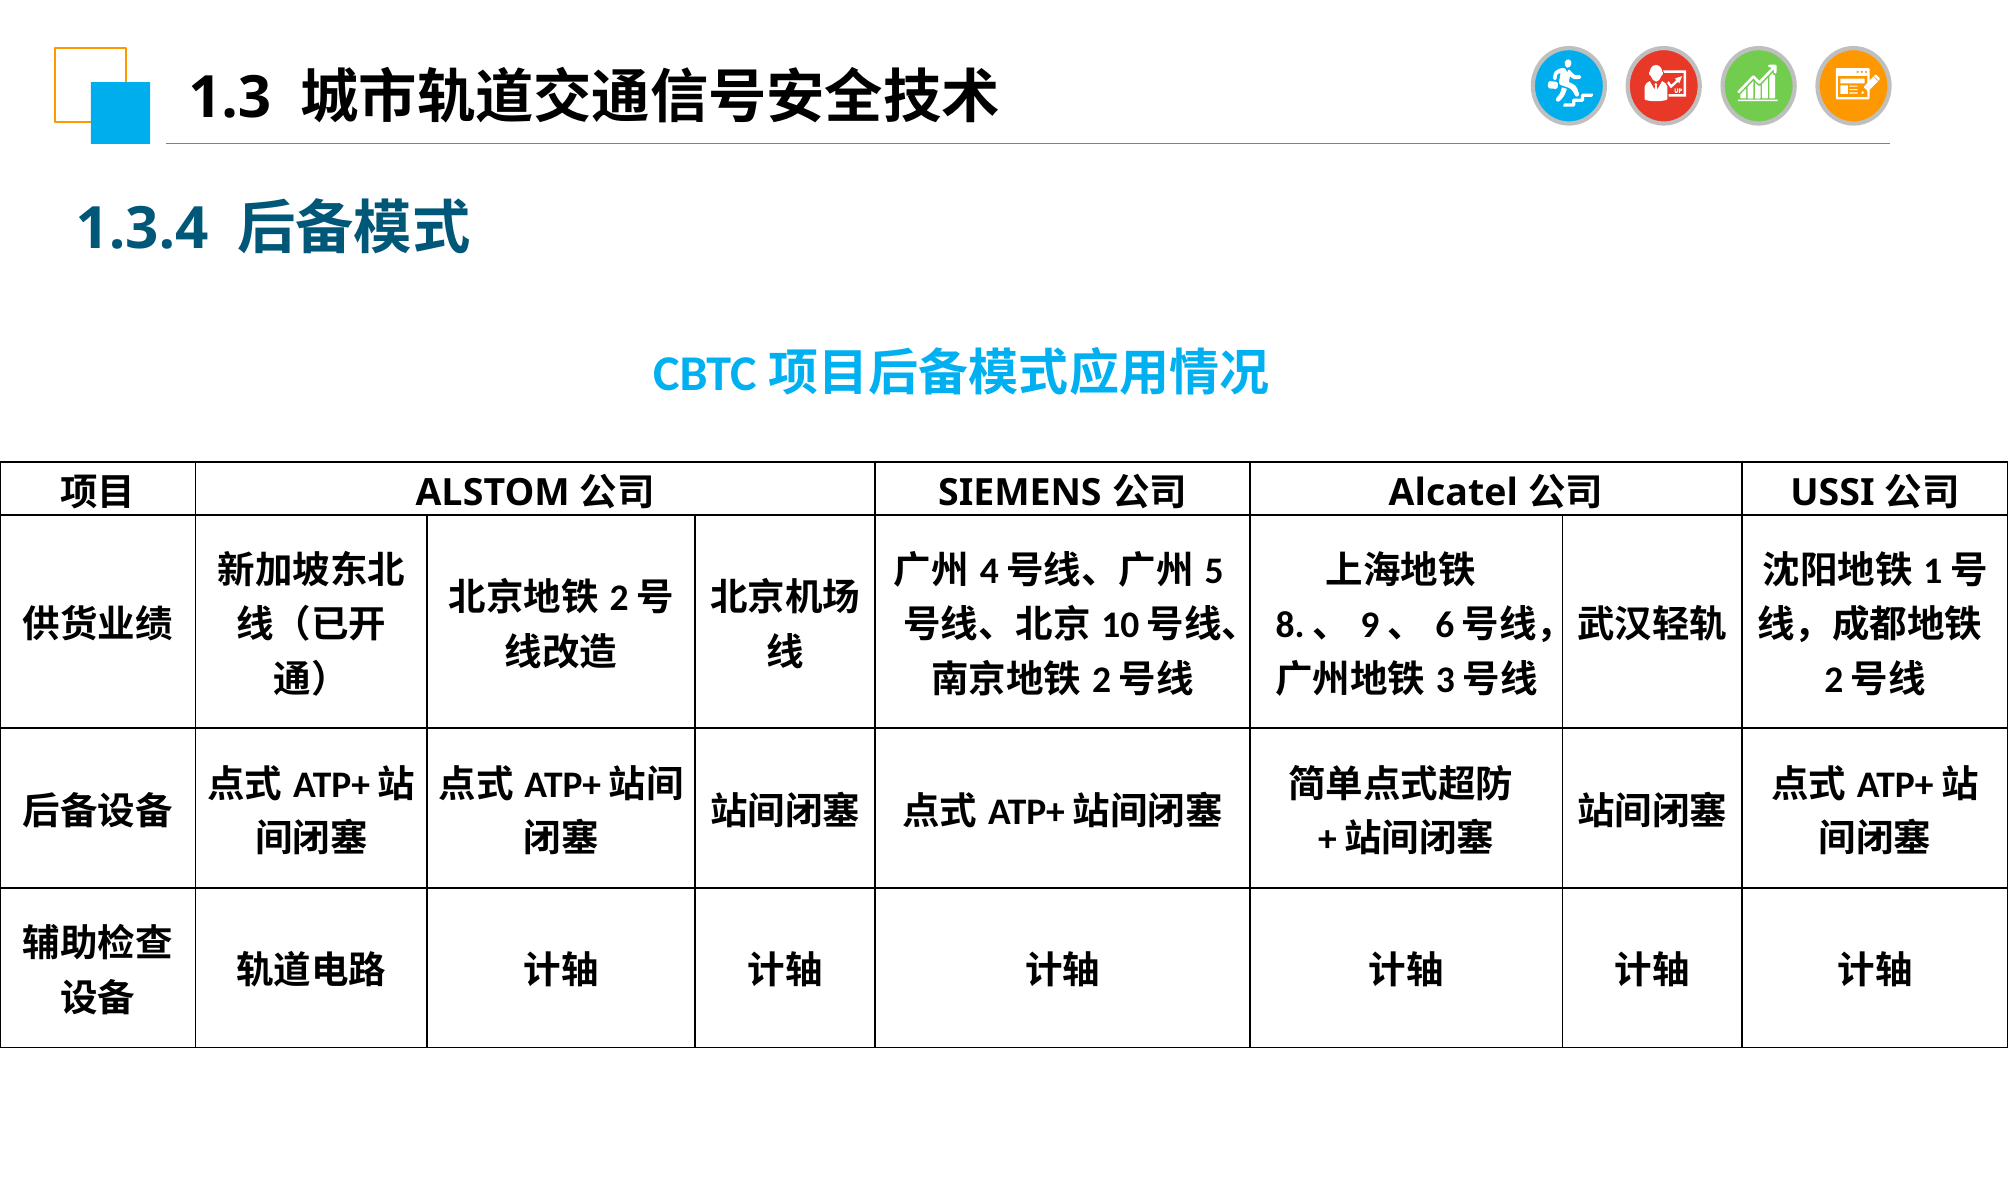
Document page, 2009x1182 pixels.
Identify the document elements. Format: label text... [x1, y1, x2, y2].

table_cell 计轴 [428, 889, 694, 1047]
table_cell 轨道电路 [196, 889, 426, 1047]
table_cell 计轴 [1251, 889, 1562, 1047]
table_cell 沈阳地铁1号线，成都地铁2号线 [1743, 516, 2007, 727]
table_cell 上海地铁8.、9、6号线，广州地铁3号线 [1251, 516, 1562, 727]
table_cell 供货业绩 [1, 516, 195, 727]
table_cell 点式ATP+站间闭塞 [1743, 729, 2007, 887]
table_cell 后备设备 [1, 729, 195, 887]
table_header ALSTOM公司 [196, 463, 874, 514]
text_box CBTC项目后备模式应用情况 [453, 333, 1469, 409]
table_header Alcatel公司 [1251, 463, 1741, 514]
table_header SIEMENS公司 [876, 463, 1249, 514]
table_header 项目 [1, 463, 195, 514]
table_cell 辅助检查设备 [1, 889, 195, 1047]
table_cell 站间闭塞 [1563, 729, 1741, 887]
table_cell 点式ATP+站间闭塞 [428, 729, 694, 887]
table_cell 新加坡东北线（已开通） [196, 516, 426, 727]
text_box 1.3 城市轨道交通信号安全技术 [173, 51, 1015, 137]
text_box 1.3.4 后备模式 [55, 180, 492, 271]
table_cell 武汉轻轨 [1563, 516, 1741, 727]
table_cell 简单点式超防+站间闭塞 [1251, 729, 1562, 887]
table_cell 北京机场线 [696, 516, 874, 727]
table_header USSI公司 [1743, 463, 2007, 514]
table_cell 站间闭塞 [696, 729, 874, 887]
table_cell 计轴 [1743, 889, 2007, 1047]
table_cell 北京地铁2号线改造 [428, 516, 694, 727]
table_cell 广州4号线、广州5号线、北京10号线、南京地铁2号线 [876, 516, 1249, 727]
table_cell 计轴 [876, 889, 1249, 1047]
table_cell 计轴 [696, 889, 874, 1047]
table_cell 计轴 [1563, 889, 1741, 1047]
table_cell 点式ATP+站间闭塞 [196, 729, 426, 887]
table_cell 点式ATP+站间闭塞 [876, 729, 1249, 887]
